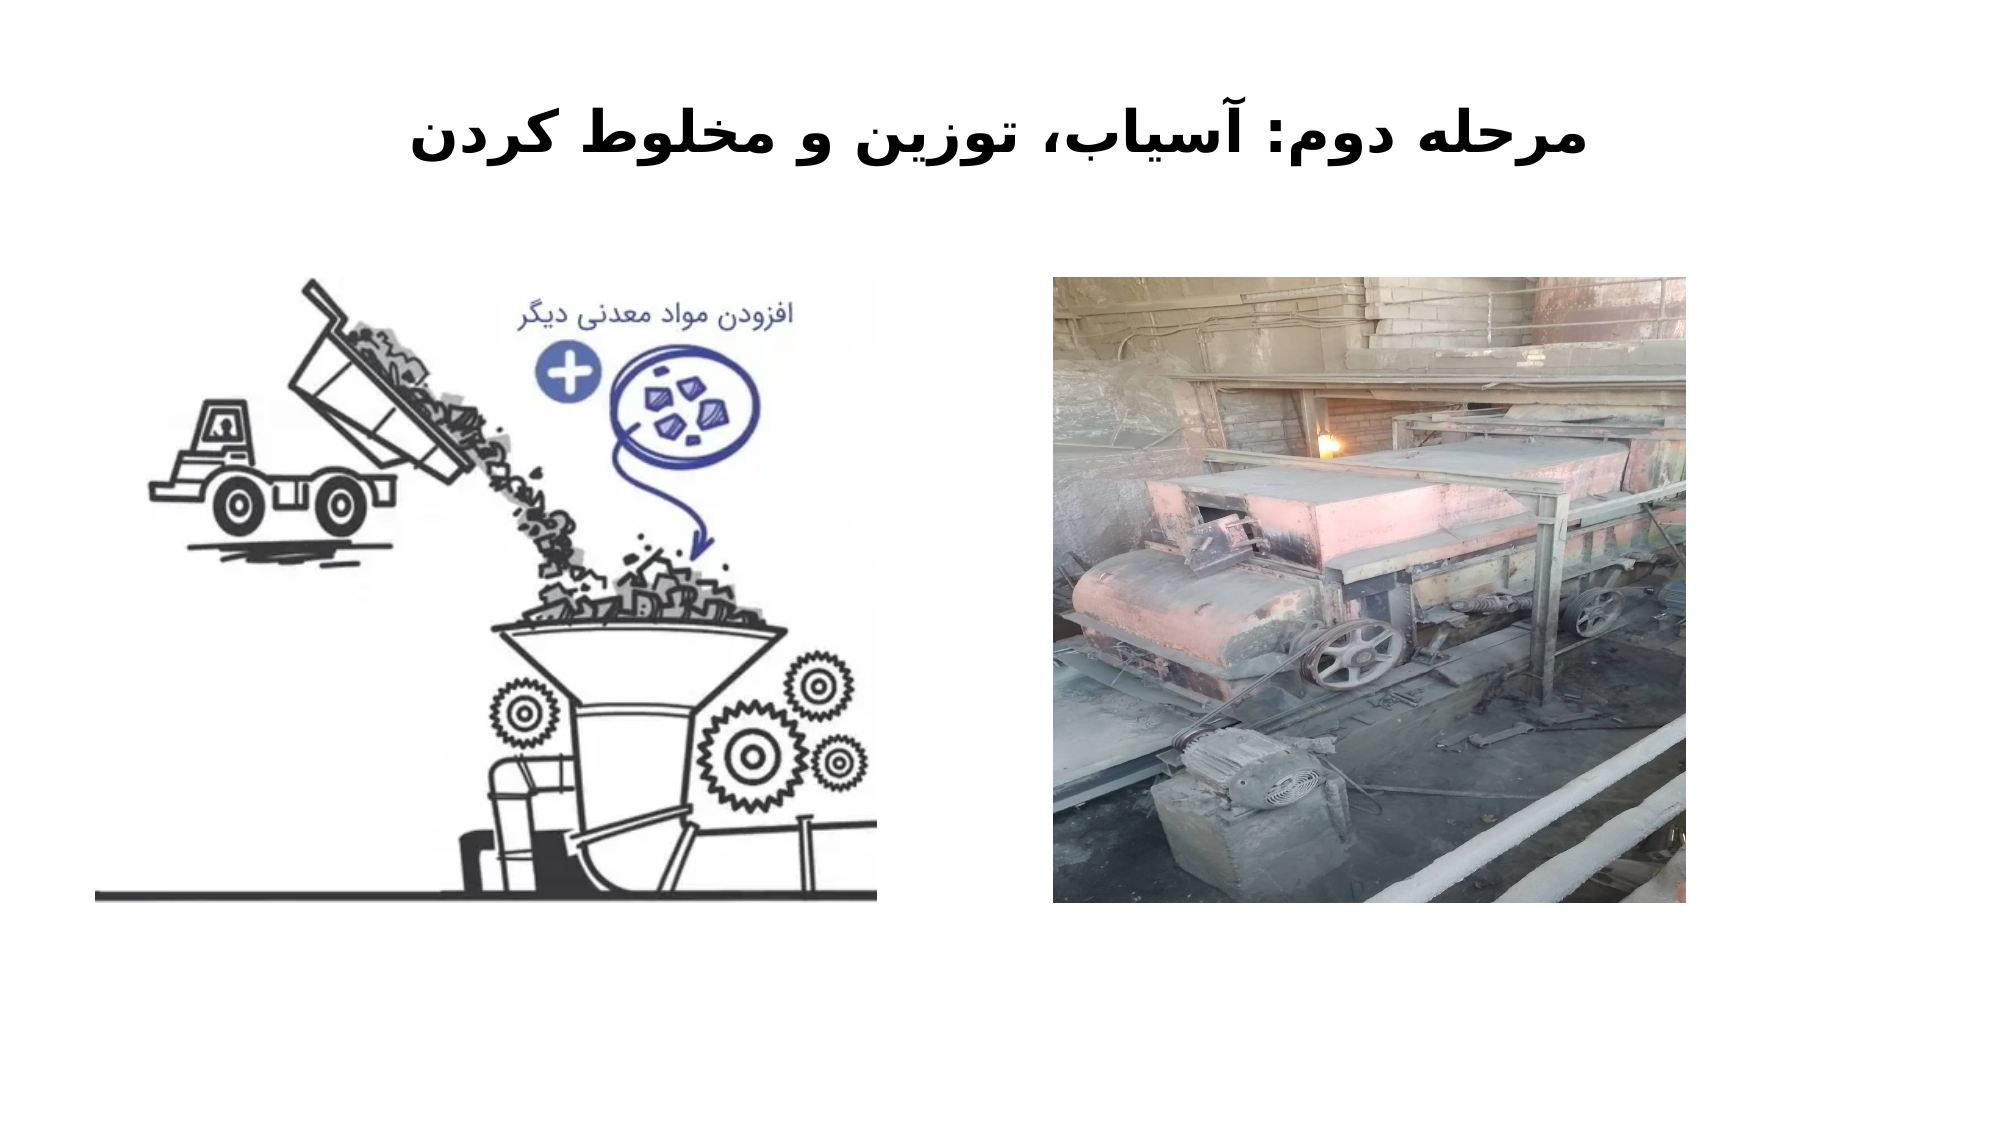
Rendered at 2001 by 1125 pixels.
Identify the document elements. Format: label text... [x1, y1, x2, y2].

picture [1052, 277, 1686, 903]
picture [95, 277, 877, 903]
title مرحله دوم: آسیاب، توزین و مخلوط کردن [137, 59, 1863, 278]
